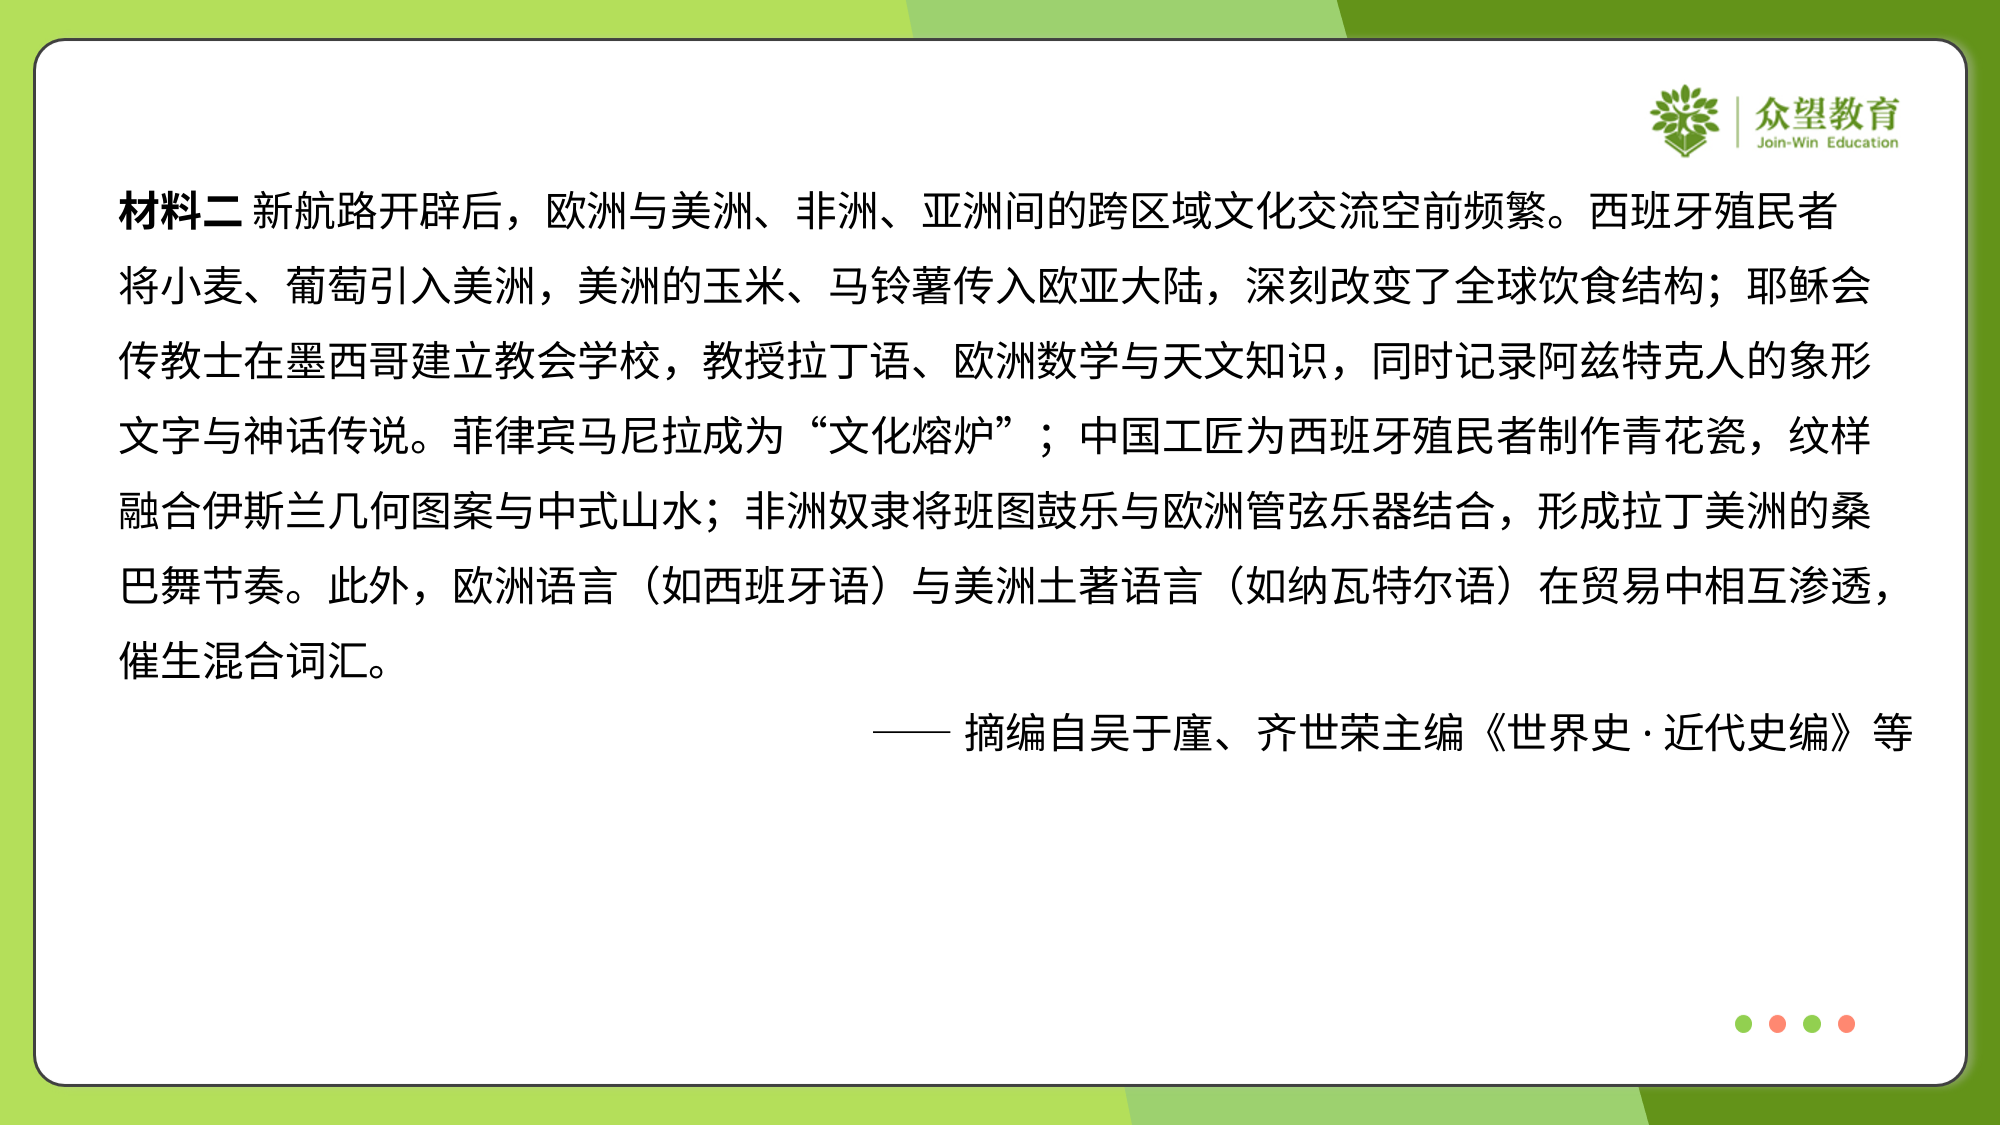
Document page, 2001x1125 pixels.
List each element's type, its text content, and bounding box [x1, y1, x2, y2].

text_box 材料二 新航路开辟后，欧洲与美洲、非洲、亚洲间的跨区域文化交流空前频繁。西班牙殖民者 将小麦、葡萄引入美洲，美洲的玉米、马铃薯传入欧亚大陆，深刻改变了全球饮食结构；耶稣会 传教士在墨西哥建立教会学校，教授拉丁语、欧洲数学与天文知识，同时记录阿兹特克人的象形 文字与神话传说。菲律宾马尼拉成为“文化熔炉”；中国工匠为西班牙殖民者制作青花瓷，纹样 融合伊斯兰几何图案与中式山水；非洲奴隶将班图鼓乐与欧洲管弦乐器结合，形成拉丁美洲的桑 巴舞节奏。此外，欧洲语言（如西班牙语）与美洲土著语言（如纳瓦特尔语）在贸易中相互渗透， 催生混合词汇。 ——摘编自吴于廑、齐世荣主编《世界史·近代史编》等 [118, 159, 1883, 750]
picture [0, 0, 2000, 1125]
